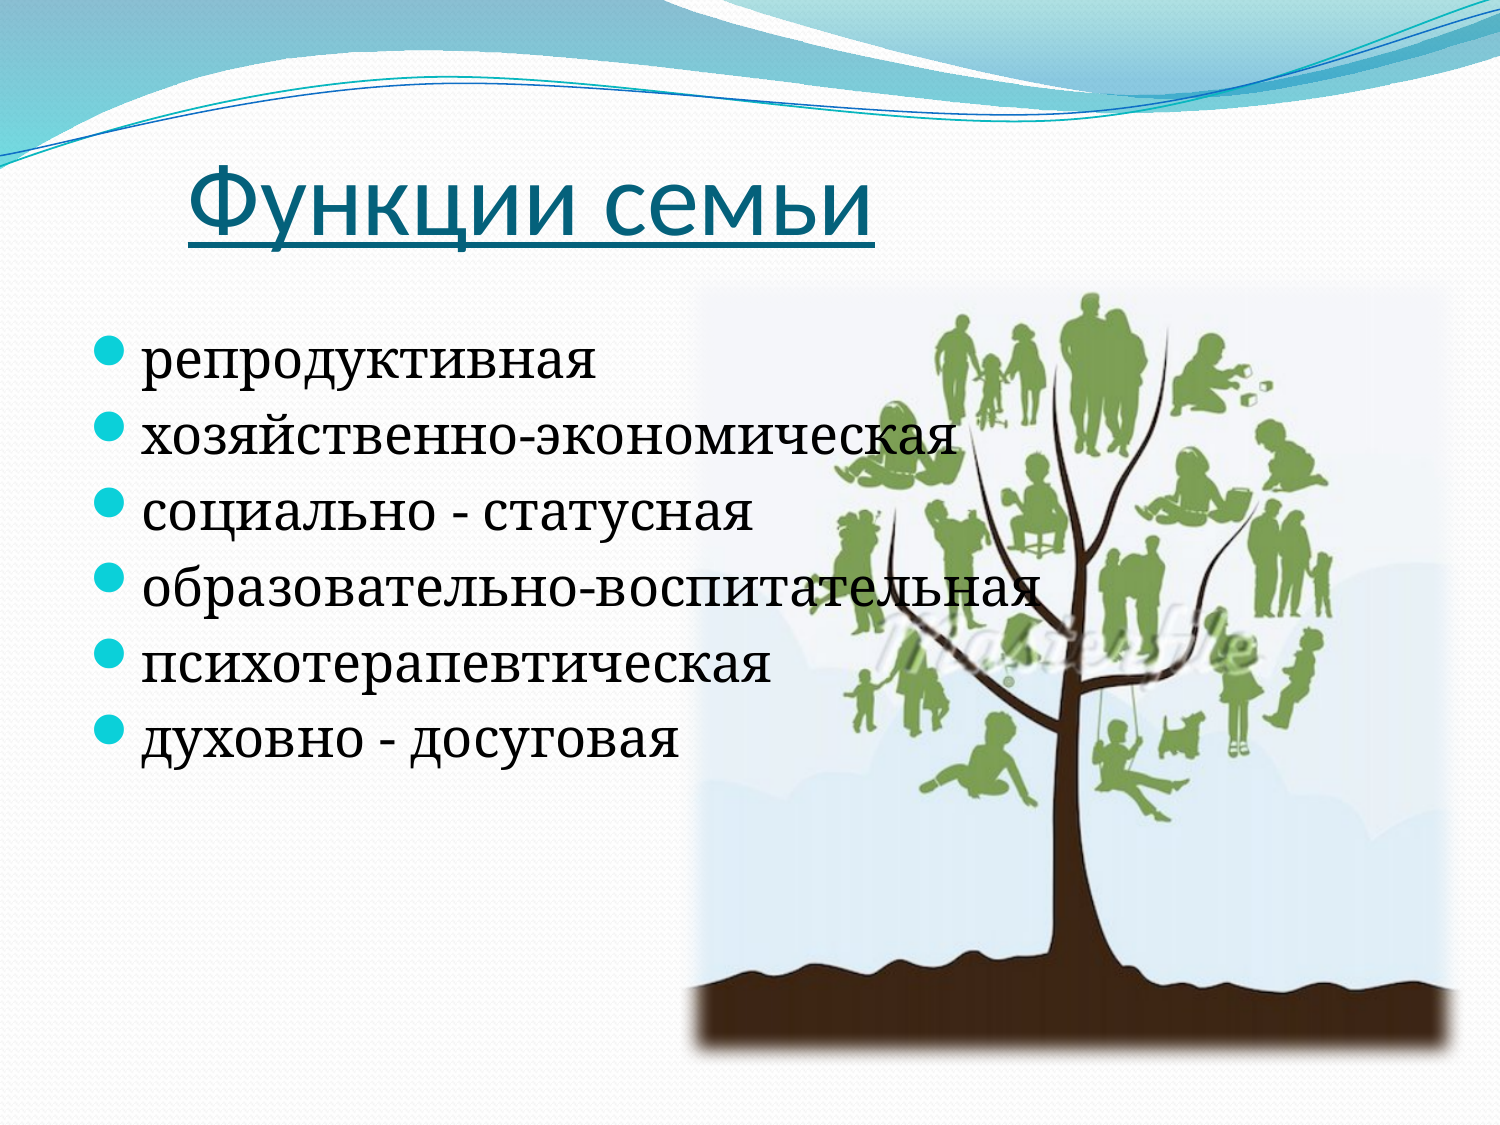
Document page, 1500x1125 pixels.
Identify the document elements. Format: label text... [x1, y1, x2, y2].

picture [679, 269, 1466, 1067]
title Функции семьи [187, 105, 1285, 257]
list репродуктивная хозяйственно-экономическая социально - статусная образовательно-воспитательная психотерапевтическая духовно - досуговая [75, 317, 672, 1038]
